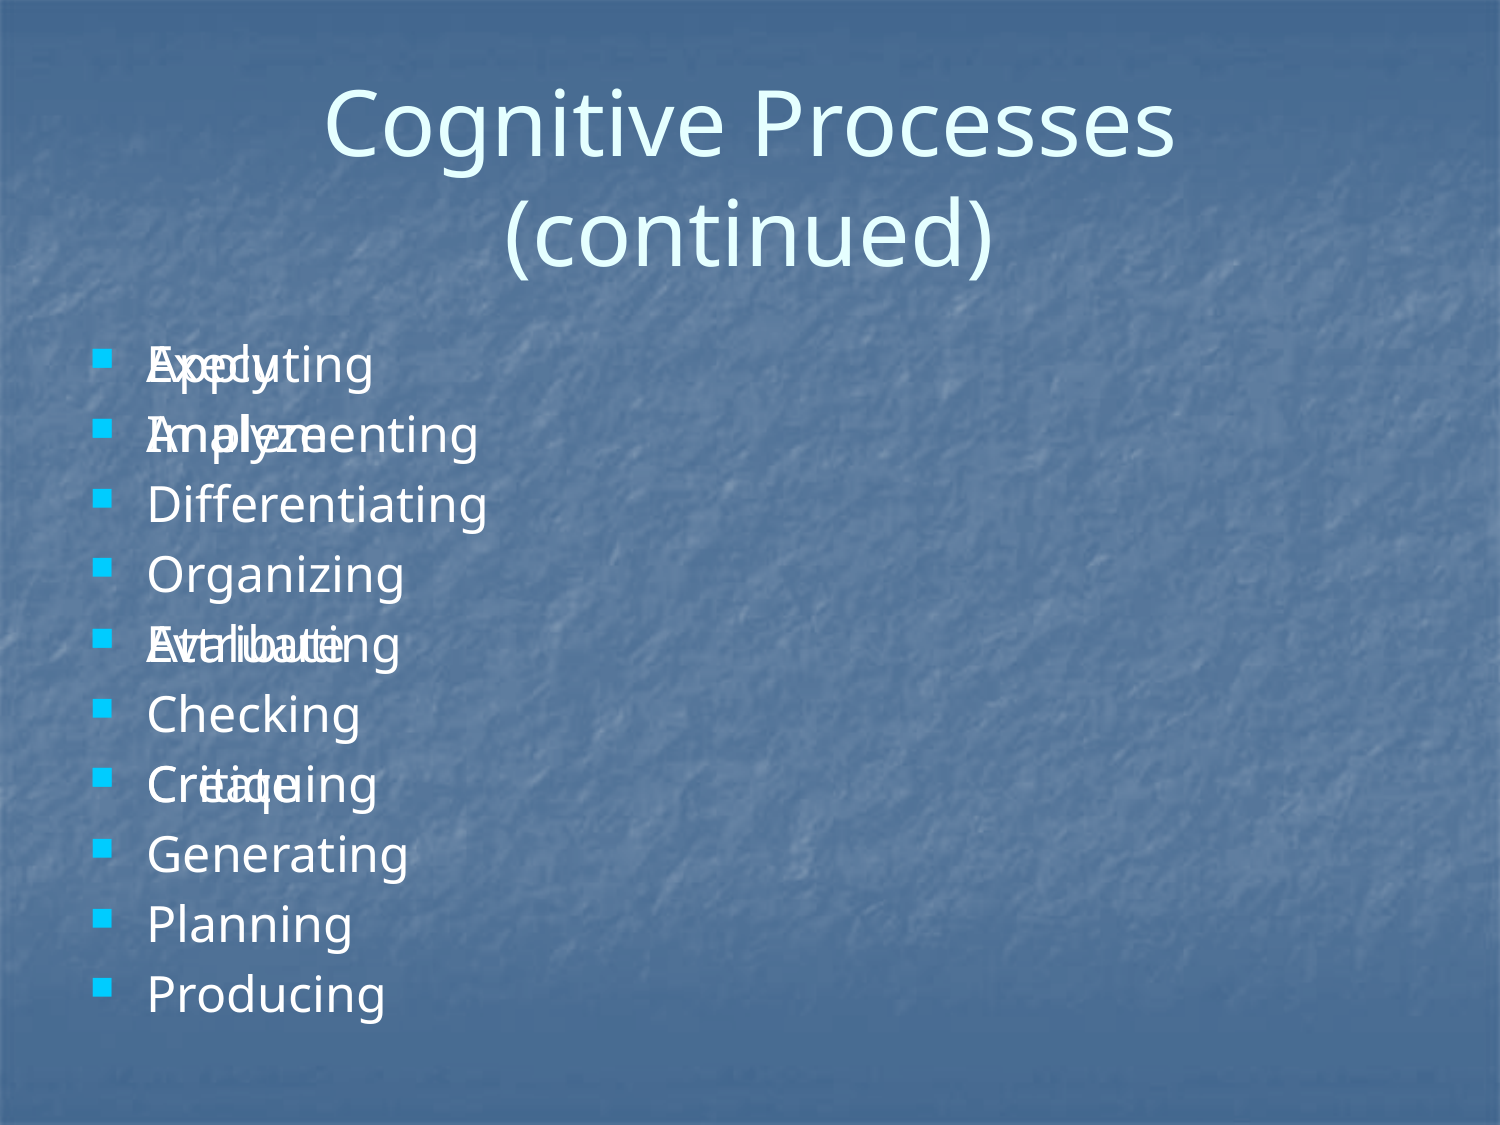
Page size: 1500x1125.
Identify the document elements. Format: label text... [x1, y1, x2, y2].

title Cognitive Processes (continued) [74, 62, 1426, 288]
list Executing Implementing Differentiating Organizing Attributing Checking Critiquing Generating Planning Producing [74, 324, 1426, 1001]
